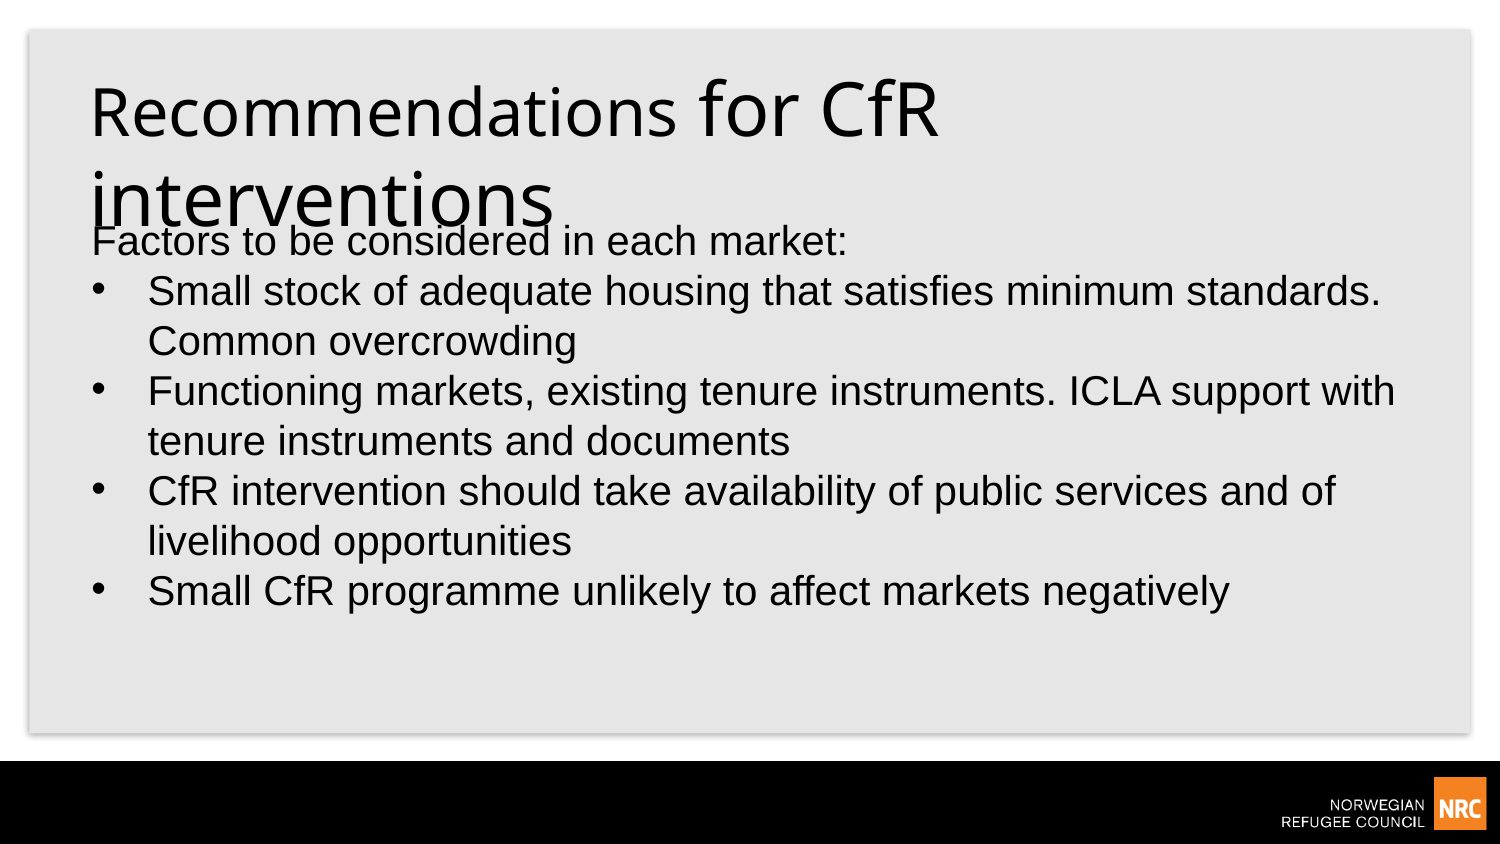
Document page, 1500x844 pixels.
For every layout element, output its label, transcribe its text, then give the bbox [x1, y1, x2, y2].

title Recommendations for CfR interventions [75, 54, 1425, 196]
subtitle Factors to be considered in each market: Small stock of adequate housing that satisfies minimum standards. Common overcrowding Functioning markets, existing tenure instruments. ICLA support with tenure instruments and documents CfR intervention should take availability of public services and of livelihood opportunities Small CfR programme unlikely to affect markets negatively [76, 206, 1425, 689]
